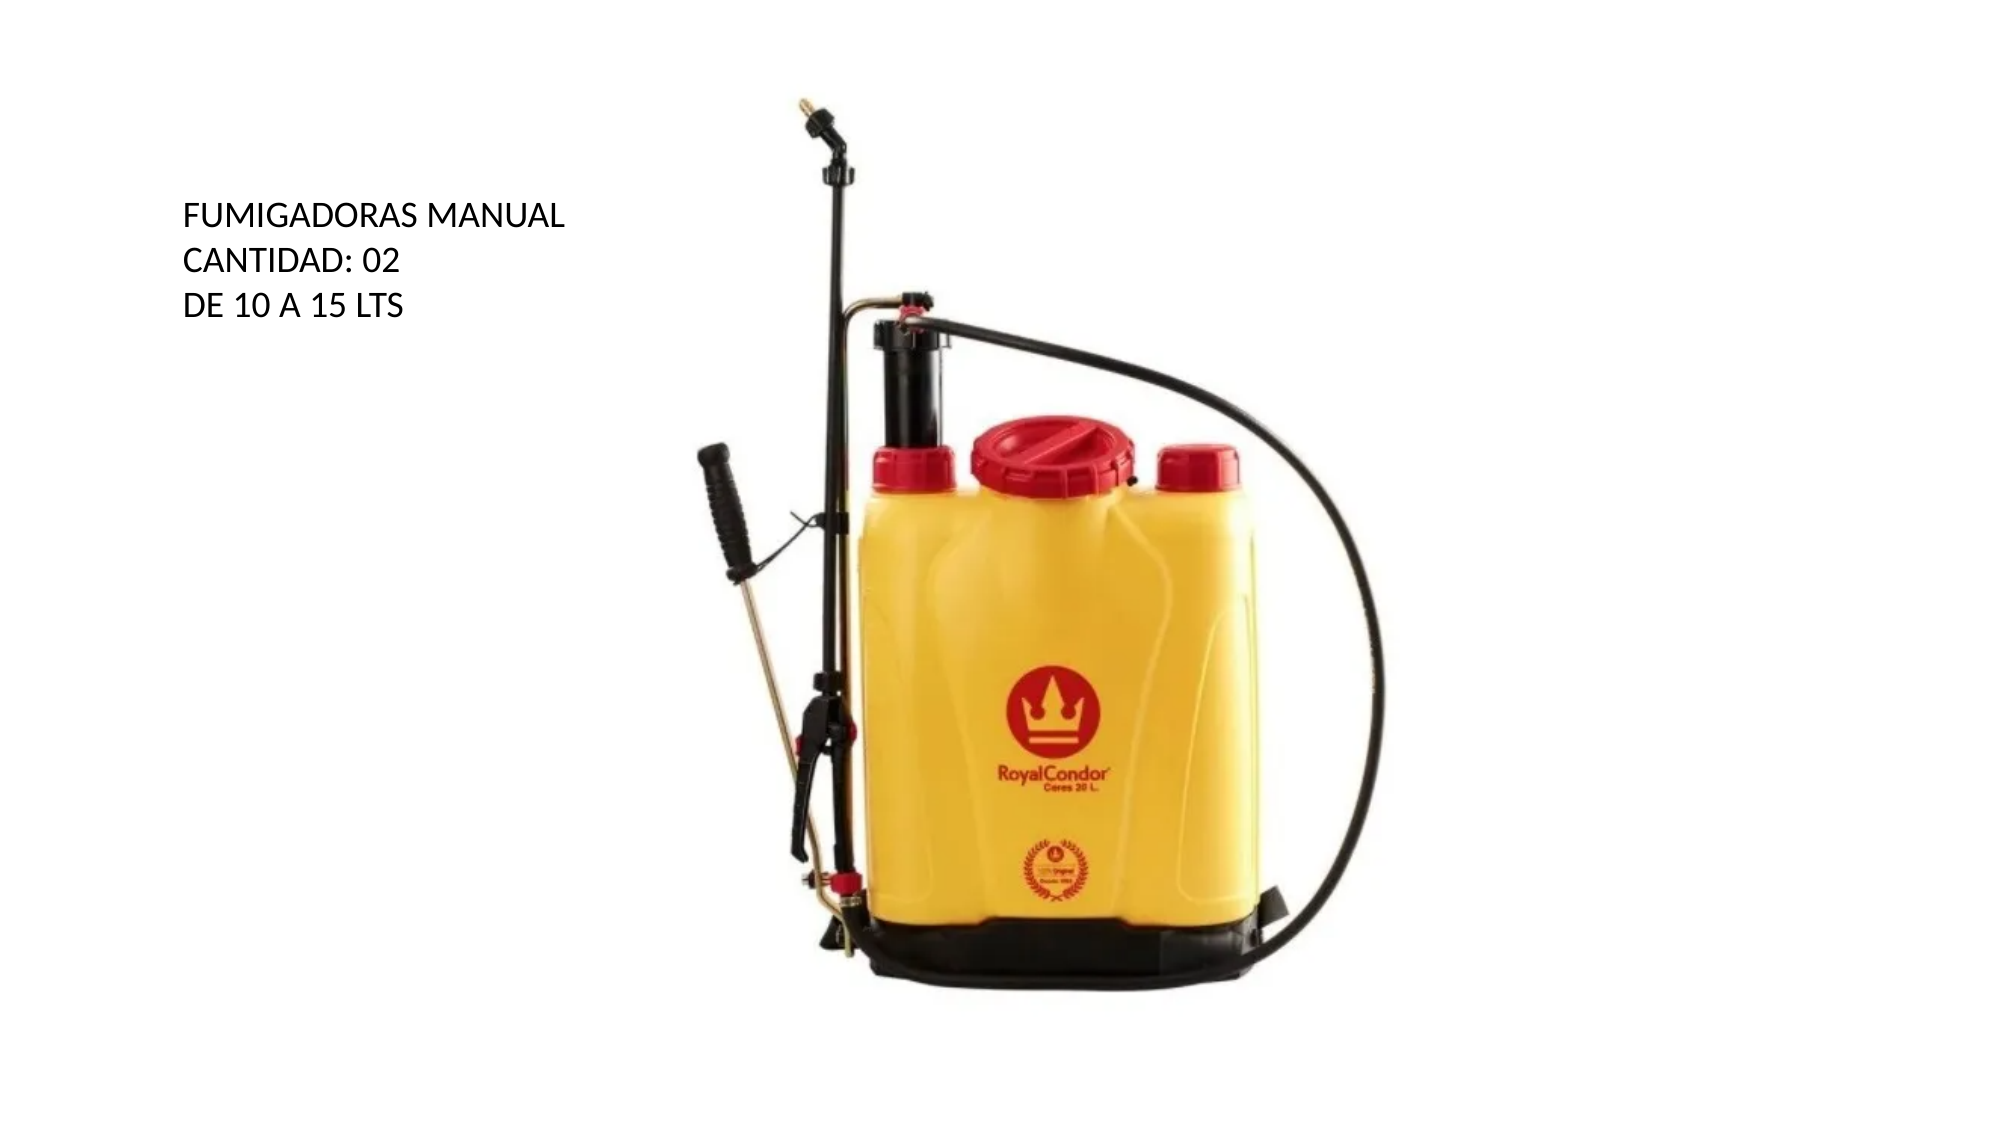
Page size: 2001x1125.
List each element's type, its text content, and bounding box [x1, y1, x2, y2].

picture [664, 52, 1401, 1027]
text_box FUMIGADORAS MANUAL CANTIDAD: 02 DE 10 A 15 LTS [168, 182, 581, 333]
